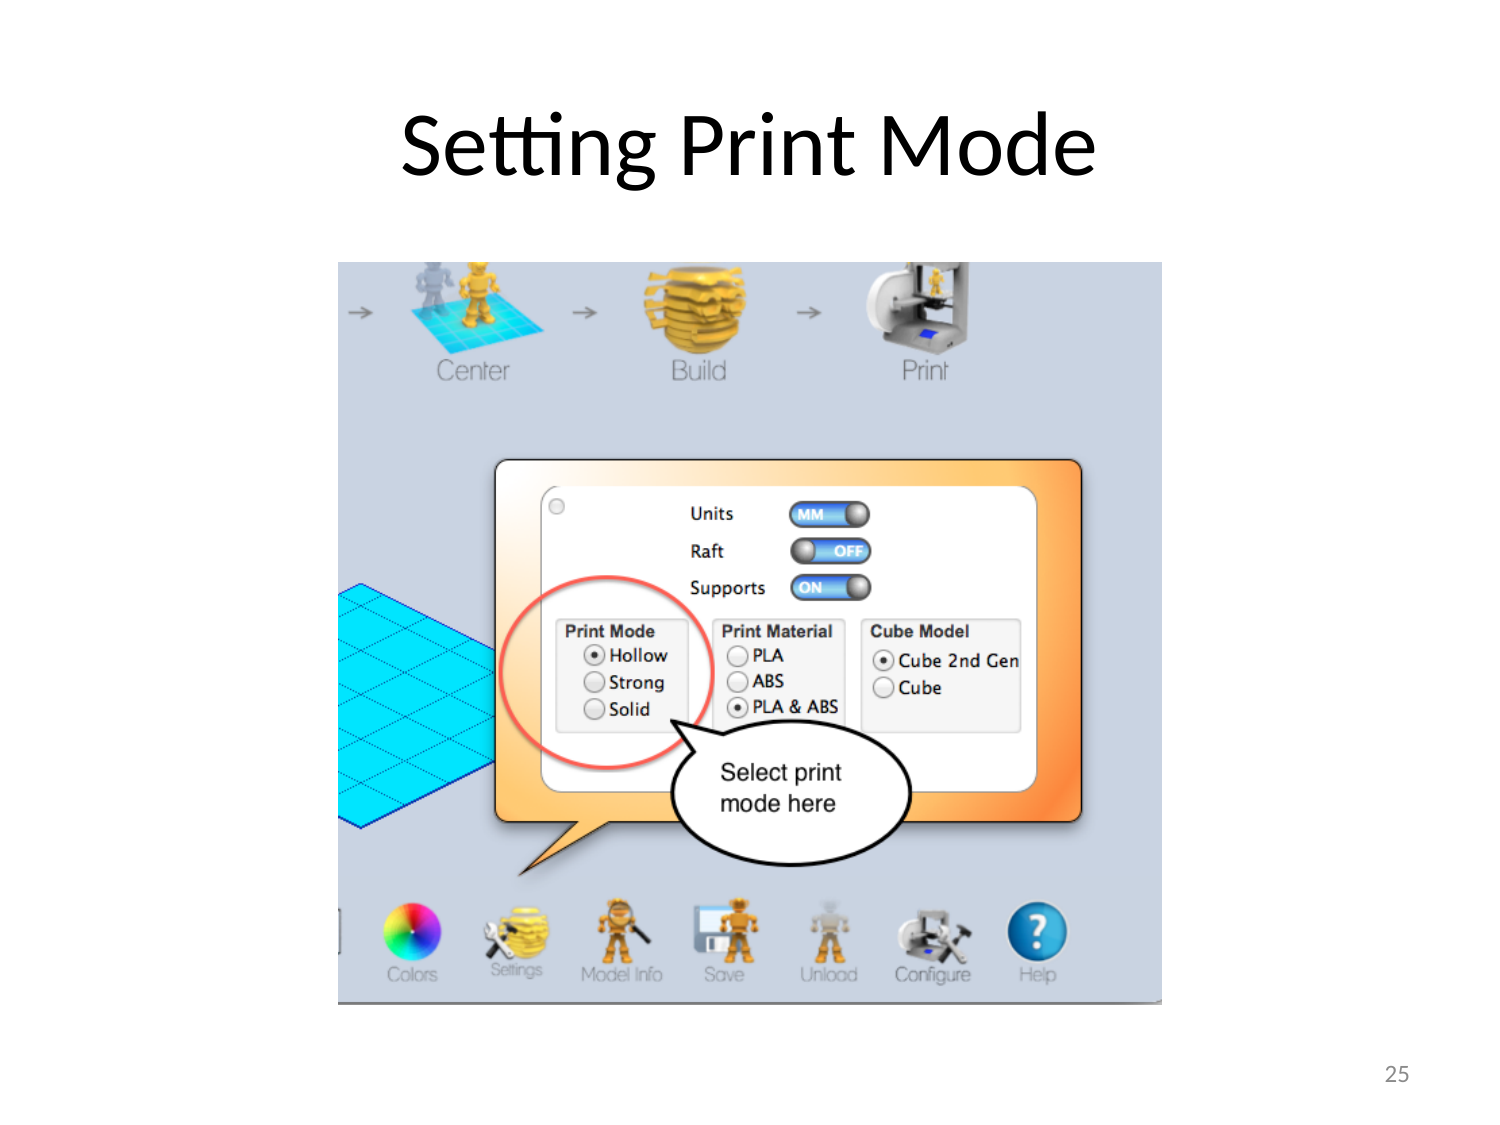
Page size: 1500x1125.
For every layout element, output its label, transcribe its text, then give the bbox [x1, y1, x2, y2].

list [337, 262, 1162, 1006]
title Setting Print Mode [75, 45, 1425, 233]
slide_number 25 [1074, 1042, 1425, 1103]
